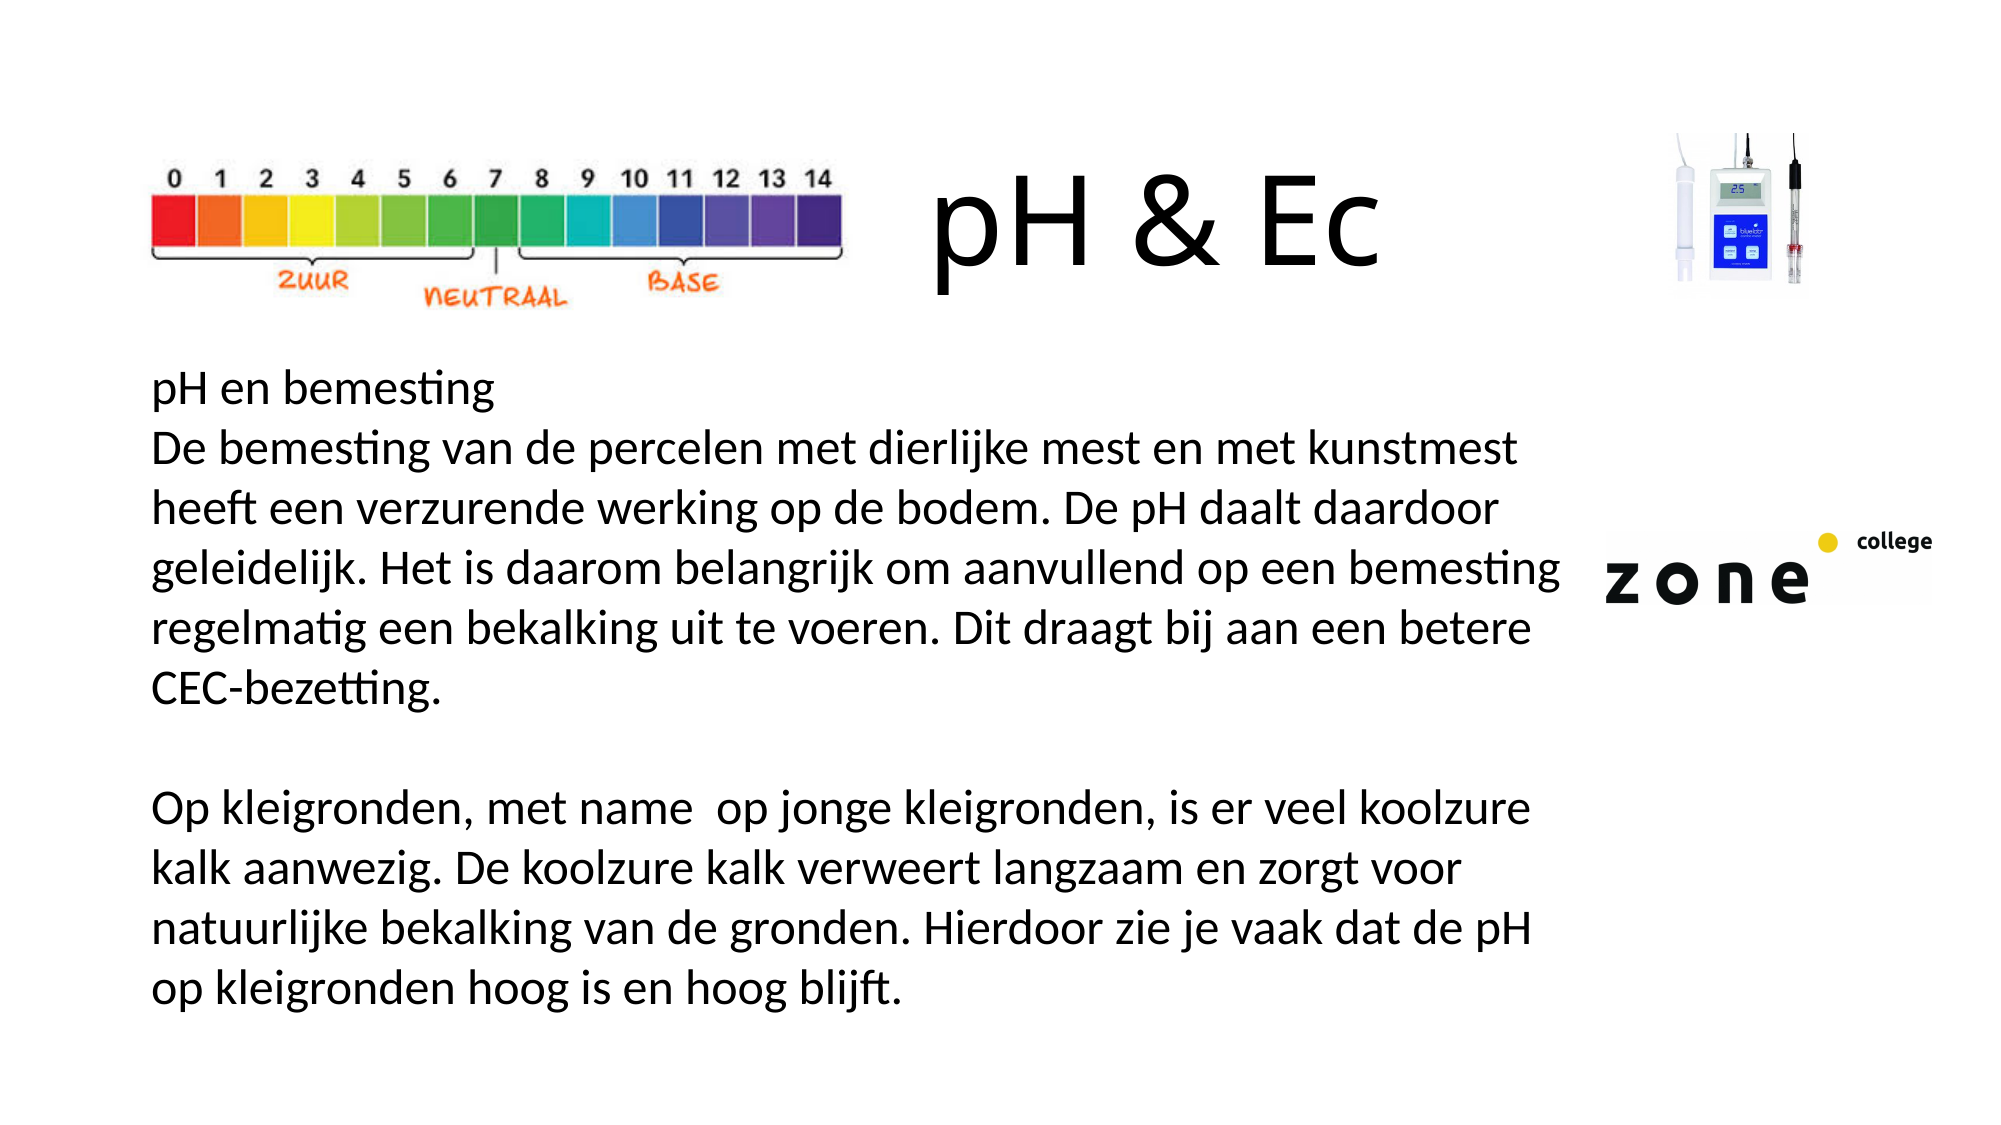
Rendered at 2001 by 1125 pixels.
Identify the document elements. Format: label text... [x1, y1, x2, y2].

text_box pH & Ec [912, 133, 1399, 298]
picture [1606, 531, 1932, 605]
picture [136, 147, 860, 318]
picture [1654, 133, 1821, 299]
text_box pH en bemesting De bemesting van de percelen met dierlijke mest en met kunstmest heeft een verzurende werking op de bodem. De pH daalt daardoor geleidelijk. Het is daarom belangrijk om aanvullend op een bemesting regelmatig een bekalking uit te voeren. Dit draagt bij aan een betere CEC-bezetting. Op kleigronden, met name op jonge kleigronden, is er veel koolzure kalk aanwezig. De koolzure kalk verweert langzaam en zorgt voor natuurlijke bekalking van de gronden. Hierdoor zie je vaak dat de pH op kleigronden hoog is en hoog blijft. [136, 347, 1583, 1022]
